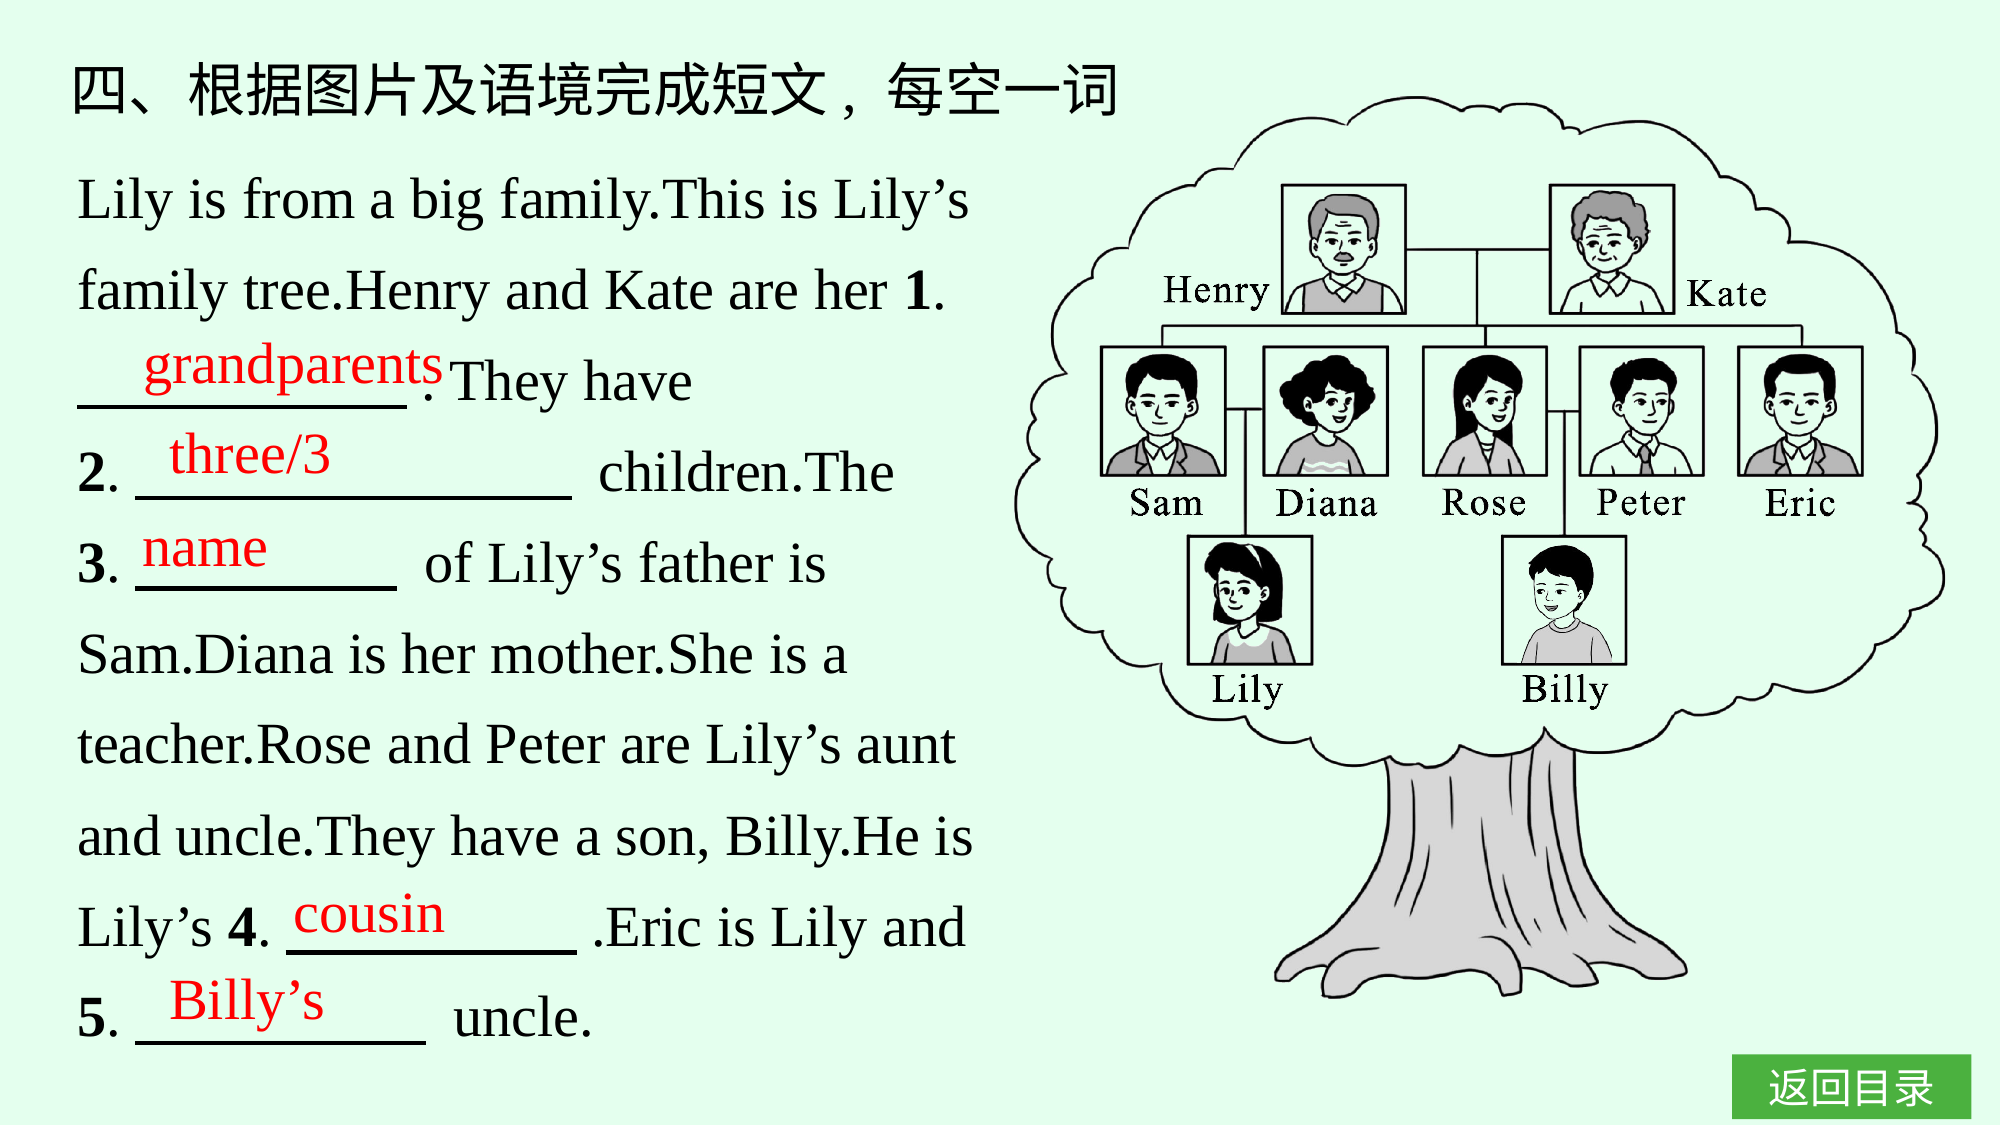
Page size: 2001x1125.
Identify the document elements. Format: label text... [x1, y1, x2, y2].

text_box 四、根据图片及语境完成短文, 每空一词 [56, 24, 1148, 131]
text_box three/3 [154, 408, 347, 493]
text_box Lily is from a big family.This is Lily’s family tree.Henry and Kate are her 1. . They have 2. children.The 3. of Lily’s father is Sam.Diana is her mother.She is a teacher.Rose and Peter are Lily’s aunt and uncle.They have a son, Billy.He is Lily’s 4. .Eric is Lily and 5. uncle. [62, 131, 1002, 1056]
picture [1002, 78, 1958, 1008]
text_box Billy’s [154, 954, 341, 1039]
text_box cousin [278, 866, 533, 952]
text_box grandparents [128, 317, 460, 403]
text_box name [127, 500, 284, 586]
